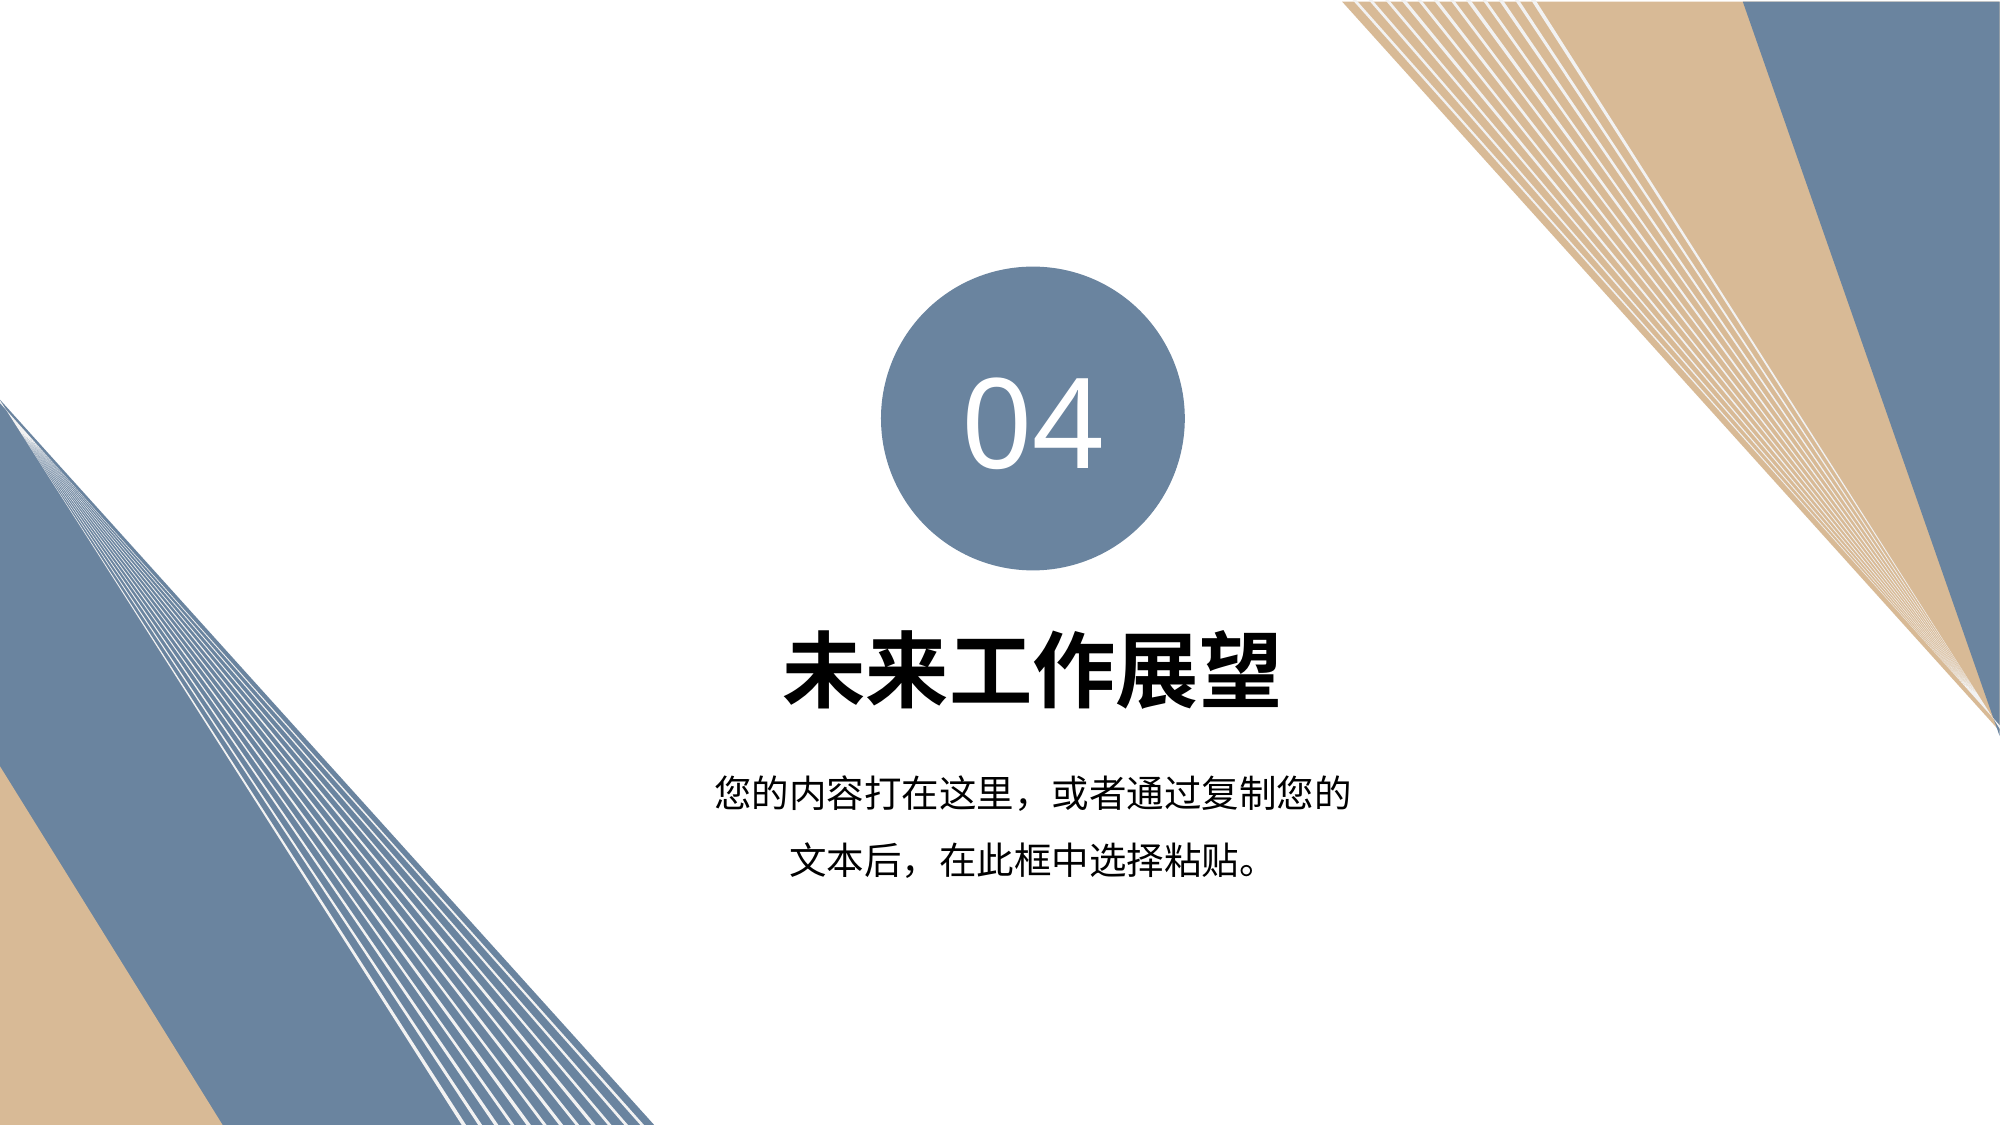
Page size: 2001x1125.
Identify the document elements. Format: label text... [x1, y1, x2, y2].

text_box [0, 397, 657, 1125]
text_box 您的内容打在这里，或者通过复制您的文本后，在此框中选择粘贴。 [685, 739, 1381, 890]
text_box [1342, 0, 2000, 737]
text_box 04 [879, 265, 1186, 572]
text_box 未来工作展望 [768, 610, 1298, 726]
